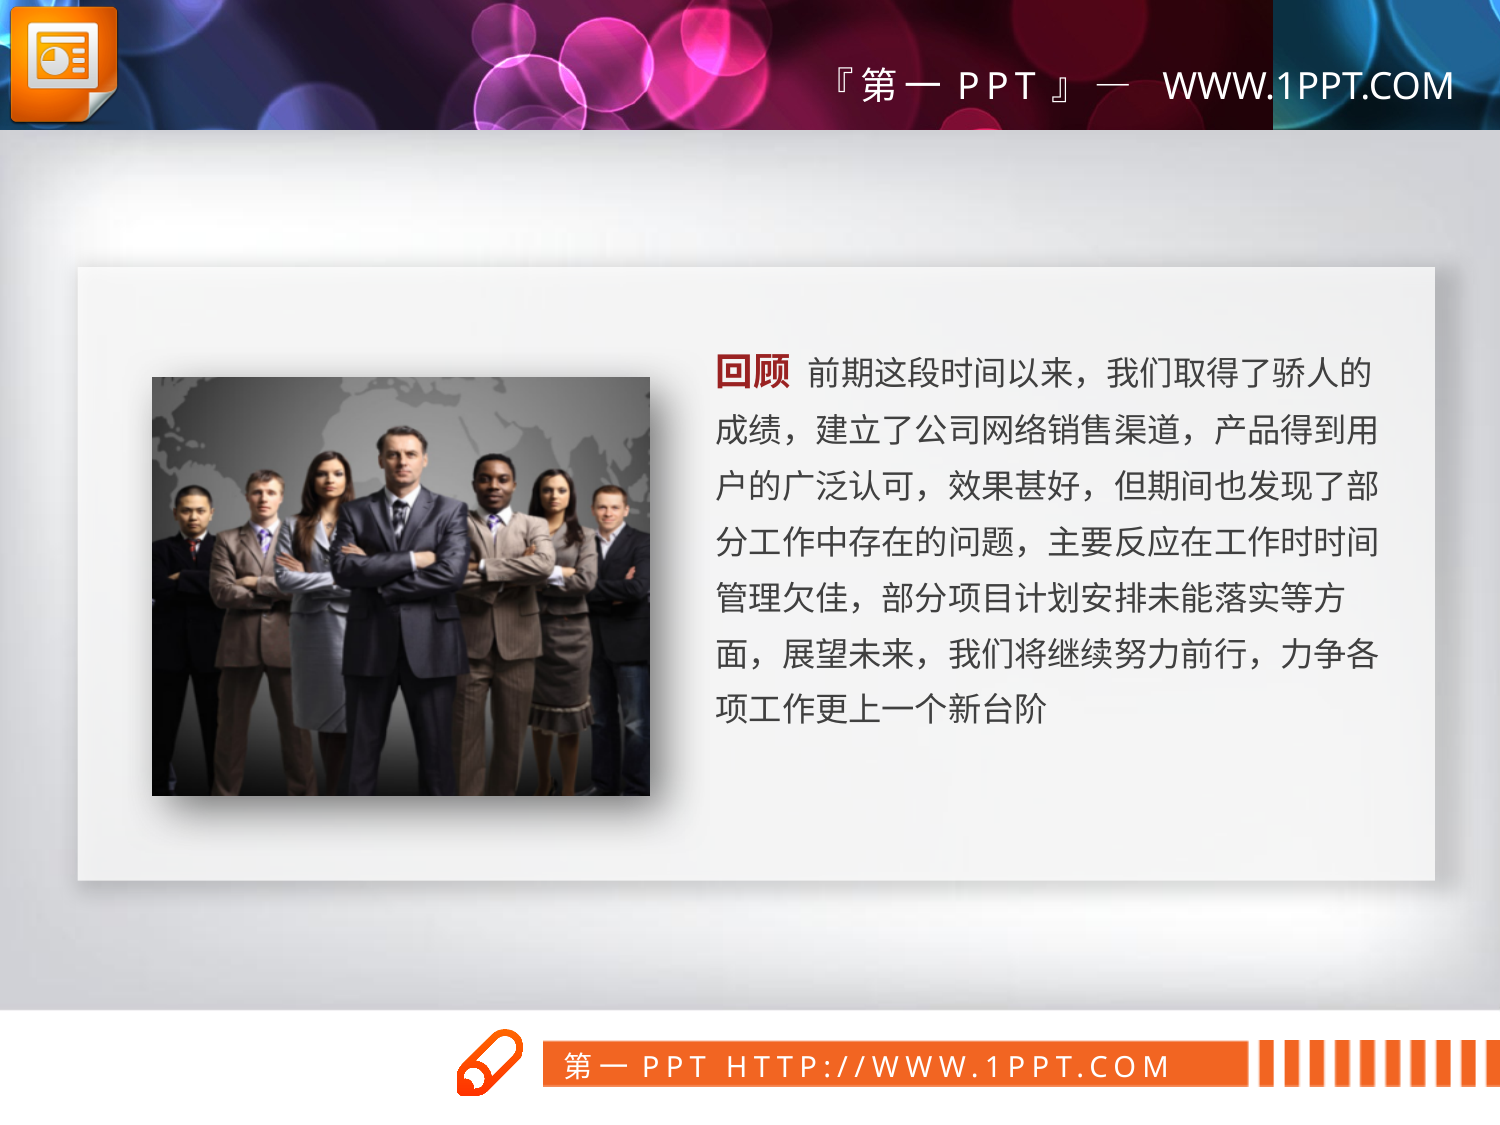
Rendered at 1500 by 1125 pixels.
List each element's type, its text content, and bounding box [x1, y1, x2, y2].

text_box 回顾 前期这段时间以来，我们取得了骄人的成绩，建立了公司网络销售渠道，产品得到用户的广泛认可，效果甚好，但期间也发现了部分工作中存在的问题，主要反应在工作时时间管理欠佳，部分项目计划安排未能落实等方面，展望未来，我们将继续努力前行，力争各项工作更上一个新台阶 [700, 322, 1408, 737]
picture [543, 1040, 1500, 1087]
picture [0, 0, 1500, 1012]
text_box [77, 267, 1435, 881]
